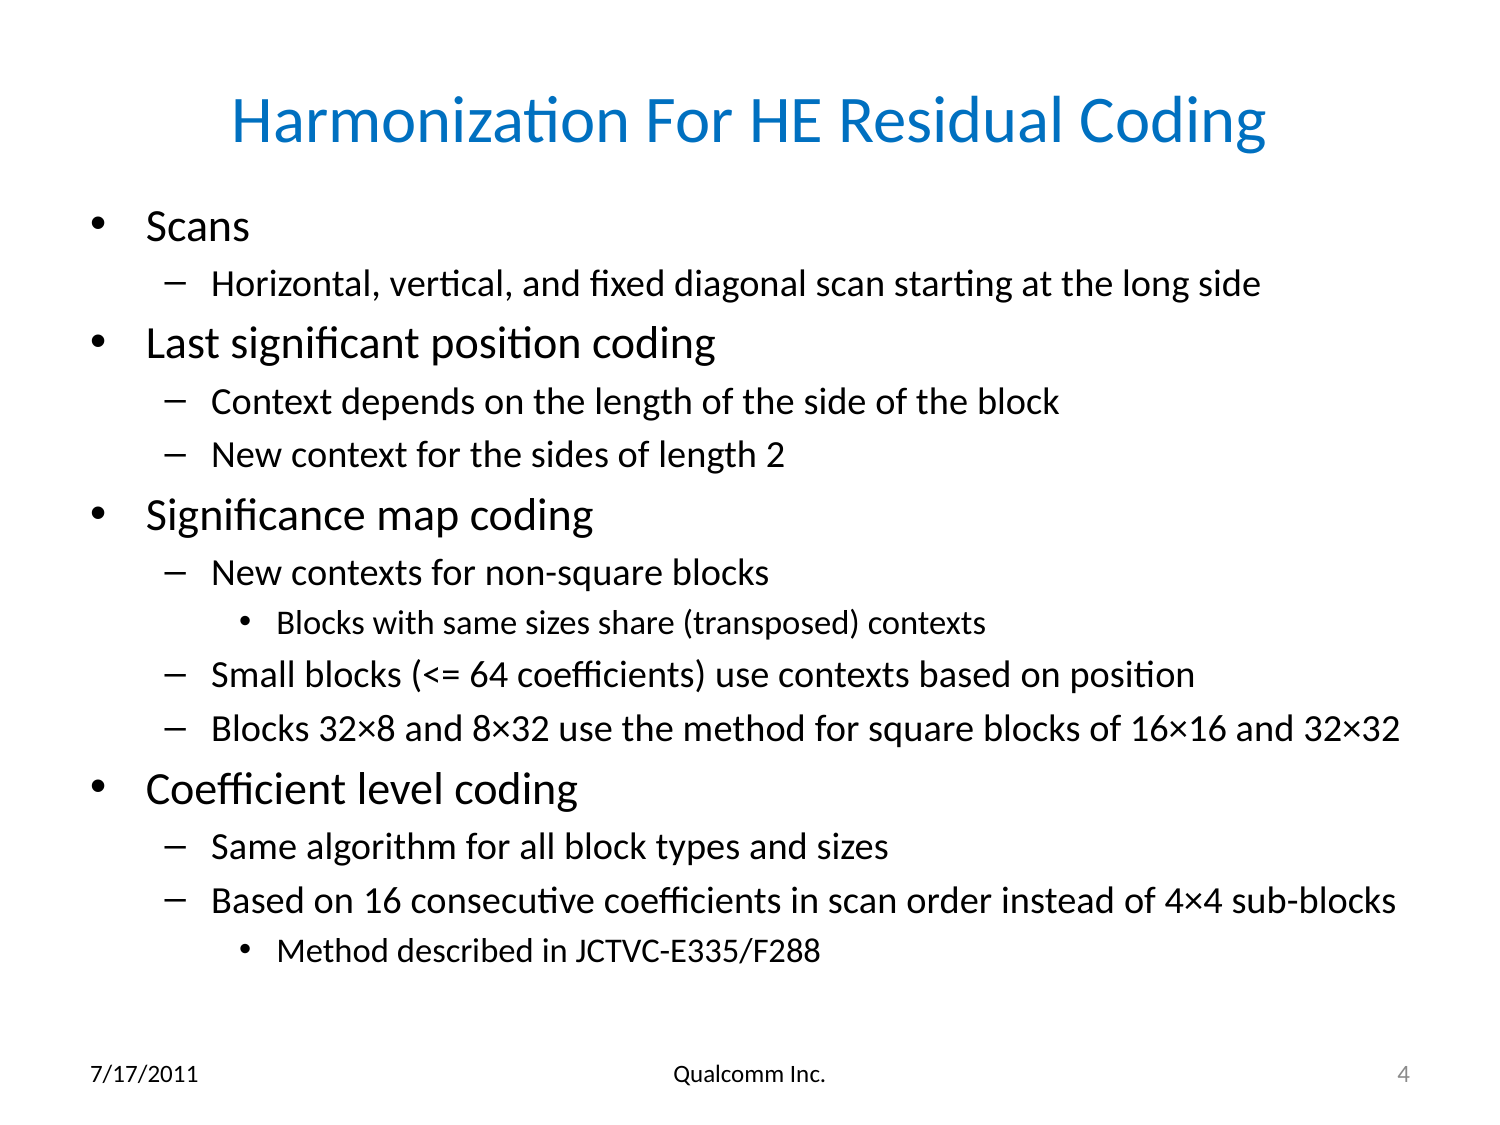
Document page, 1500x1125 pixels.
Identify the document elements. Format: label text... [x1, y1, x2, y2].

slide_number 4 [1074, 1042, 1425, 1103]
title Harmonization For HE Residual Coding [75, 45, 1425, 187]
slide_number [75, 1042, 425, 1103]
list Scans Horizontal, vertical, and fixed diagonal scan starting at the long side Last significant position coding Context depends on the length of the side of the block New context for the sides of length 2 Significance map coding New contexts for non-square blocks Blocks with same sizes share (transposed) contexts Small blocks (<= 64 coefficients) use contexts based on position Blocks 32×8 and 8×32 use the method for square blocks of 16×16 and 32×32 Coefficient level coding Same algorithm for all block types and sizes Based on 16 consecutive coefficients in scan order instead of 4×4 sub-blocks Method described in JCTVC-E335/F288 [75, 187, 1425, 1005]
footer Qualcomm Inc. [512, 1042, 988, 1103]
